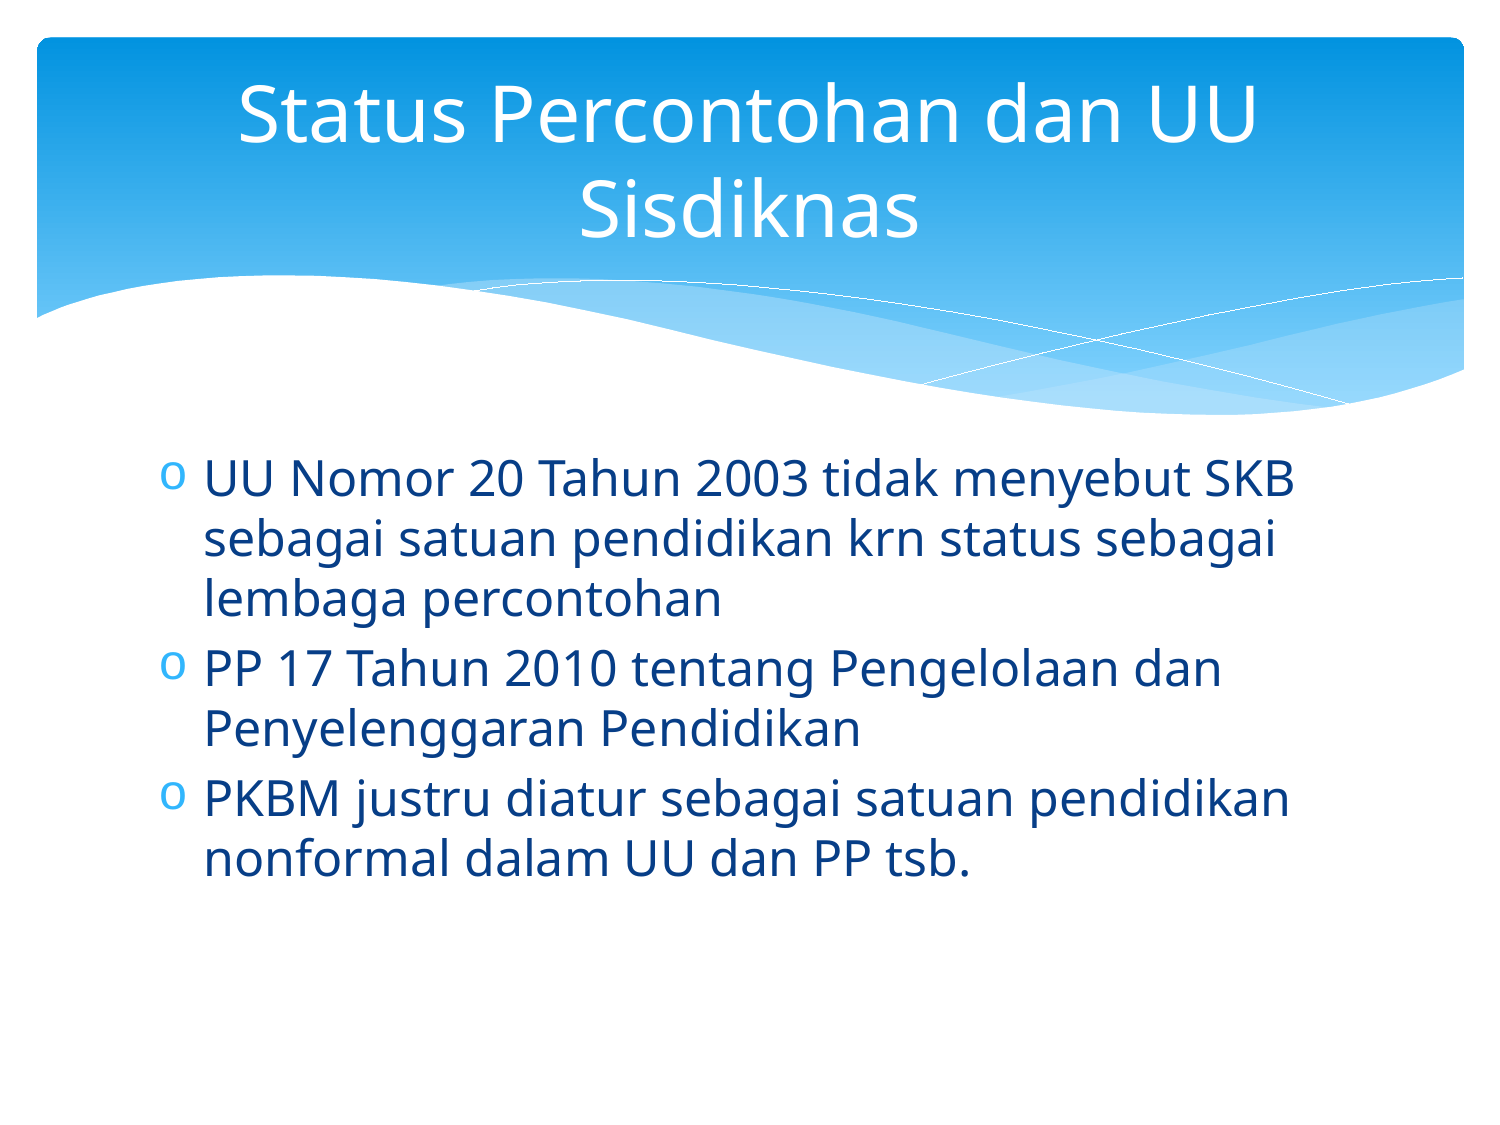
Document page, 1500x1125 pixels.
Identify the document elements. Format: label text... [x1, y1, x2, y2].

list UU Nomor 20 Tahun 2003 tidak menyebut SKB sebagai satuan pendidikan krn status sebagai lembaga percontohan PP 17 Tahun 2010 tentang Pengelolaan dan Penyelenggaran Pendidikan PKBM justru diatur sebagai satuan pendidikan nonformal dalam UU dan PP tsb. [143, 438, 1359, 1005]
title Status Percontohan dan UU Sisdiknas [75, 55, 1425, 261]
